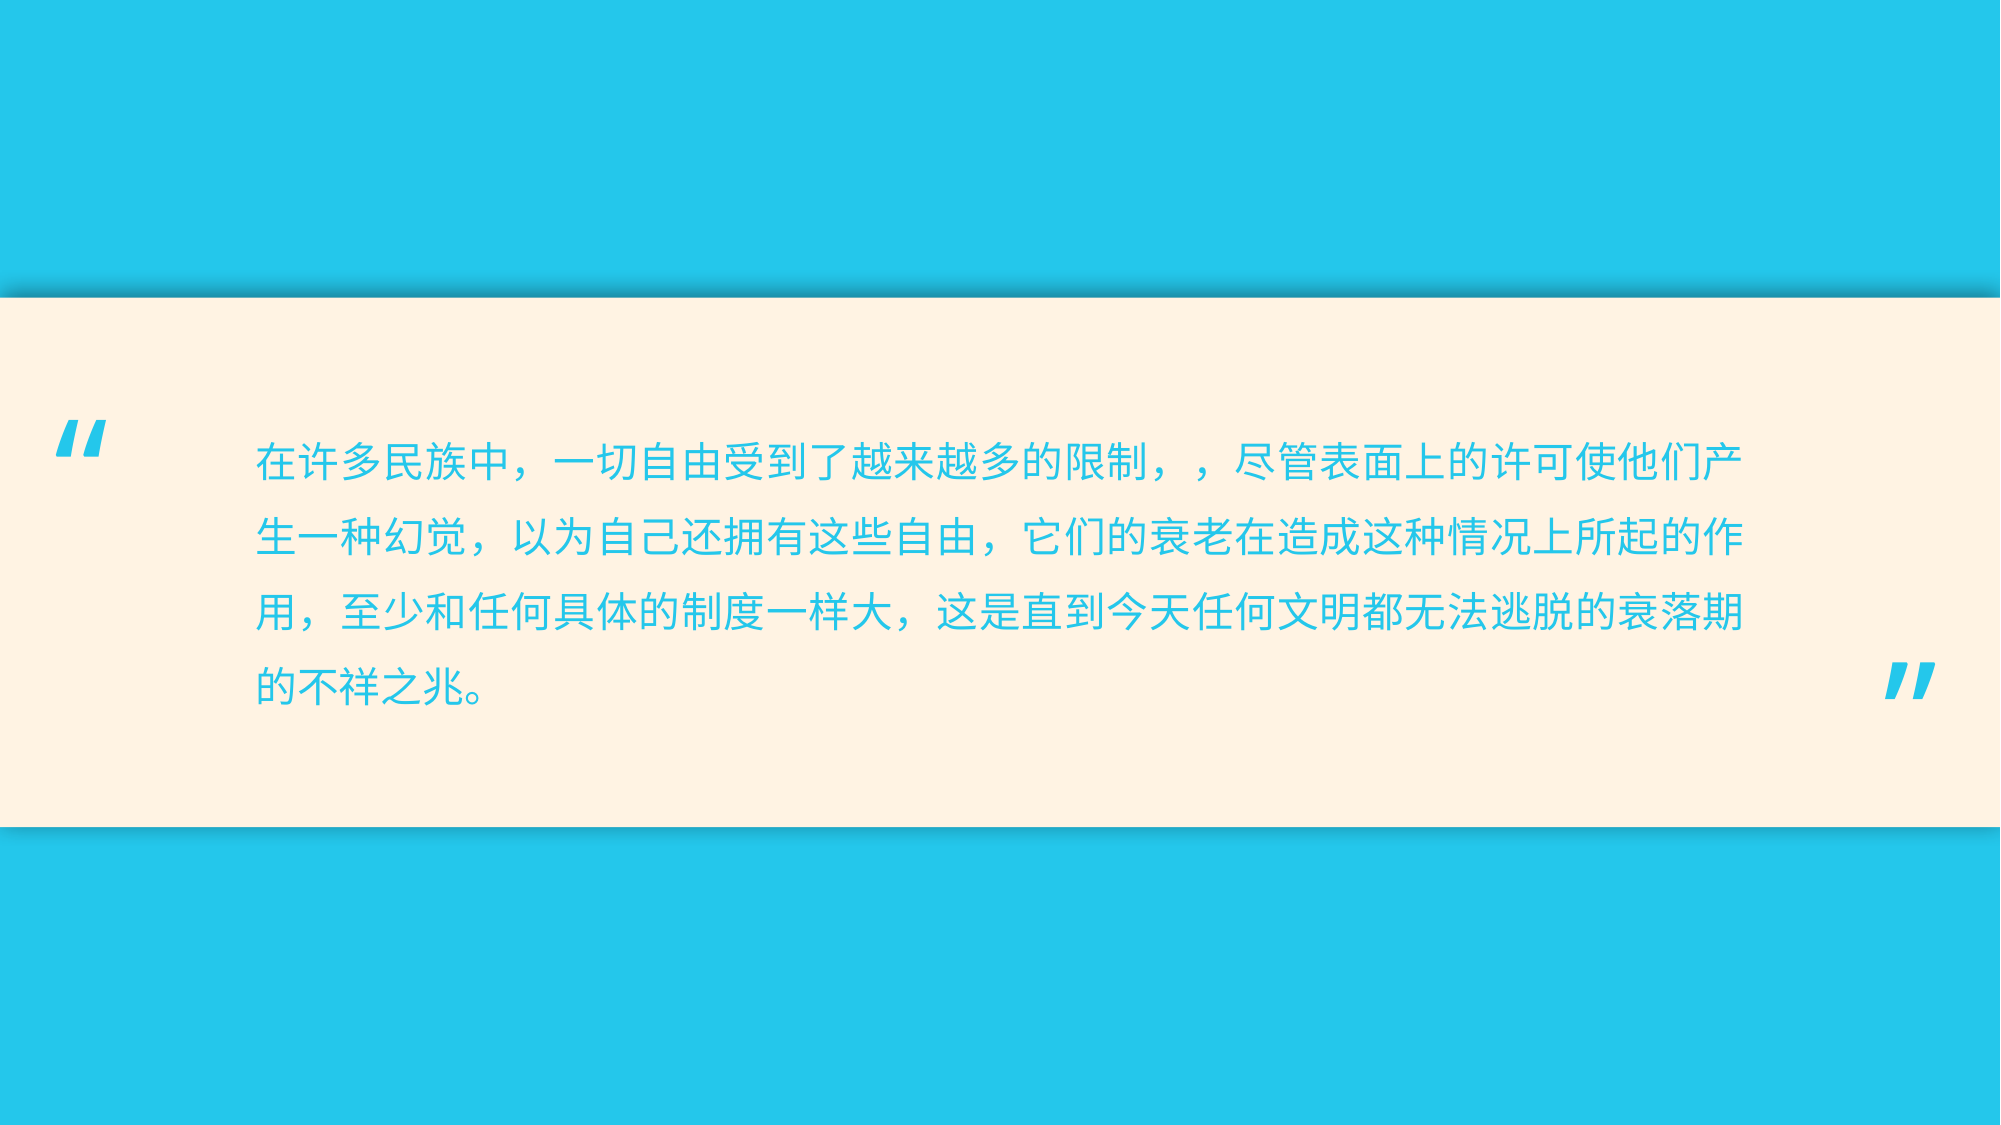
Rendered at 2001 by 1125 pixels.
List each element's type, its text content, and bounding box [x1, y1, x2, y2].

text_box [0, 297, 2000, 828]
text_box “ [39, 370, 247, 566]
text_box “ [1728, 555, 1953, 750]
text_box 在许多民族中，一切自由受到了越来越多的限制，，尽管表面上的许可使他们产生一种幻觉，以为自己还拥有这些自由，它们的衰老在造成这种情况上所起的作用，至少和任何具体的制度一样大，这是直到今天任何文明都无法逃脱的衰落期的不祥之兆。 [240, 403, 1760, 719]
